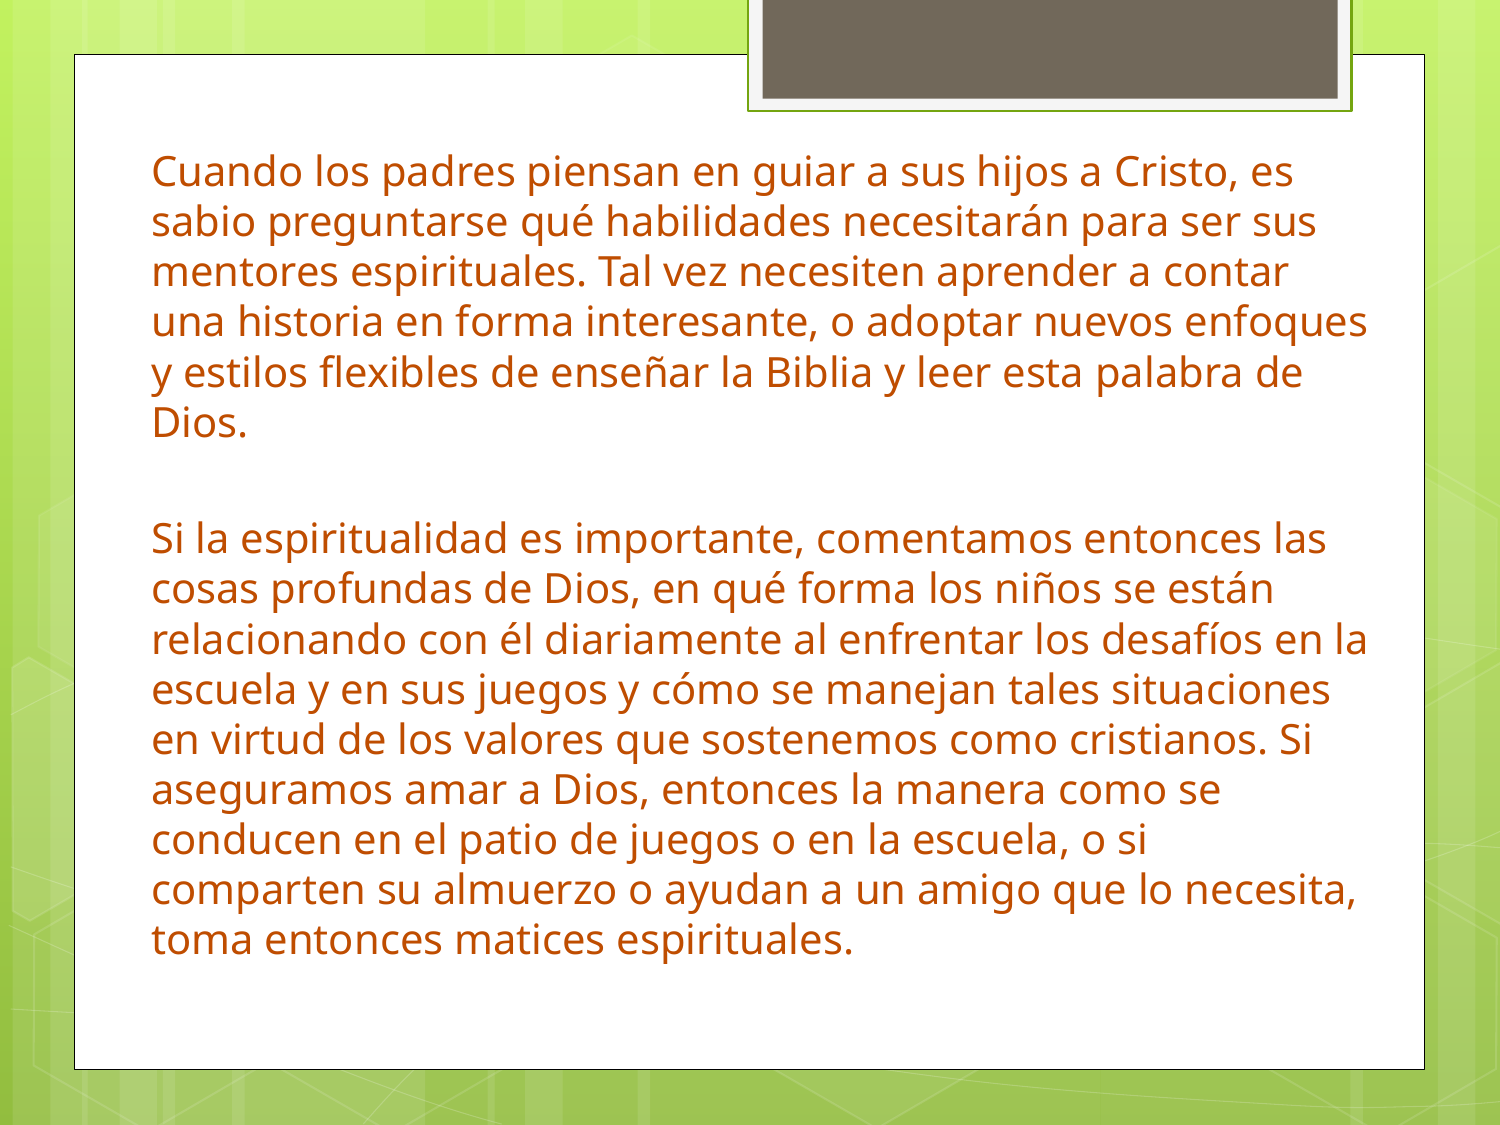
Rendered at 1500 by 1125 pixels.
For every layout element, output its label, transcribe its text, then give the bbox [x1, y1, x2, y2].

list Cuando los padres piensan en guiar a sus hijos a Cristo, es sabio preguntarse qué habilidades necesitarán para ser sus mentores espirituales. Tal vez necesiten aprender a contar una historia en forma interesante, o adoptar nuevos enfoques y estilos flexibles de enseñar la Biblia y leer esta palabra de Dios. Si la espiritualidad es importante, comentamos entonces las cosas profundas de Dios, en qué forma los niños se están relacionando con él diariamente al enfrentar los desafíos en la escuela y en sus juegos y cómo se manejan tales situaciones en virtud de los valores que sostenemos como cristianos. Si aseguramos amar a Dios, entonces la manera como se conducen en el patio de juegos o en la escuela, o si comparten su almuerzo o ayudan a un amigo que lo necesita, toma entonces matices espirituales. [125, 137, 1388, 1025]
